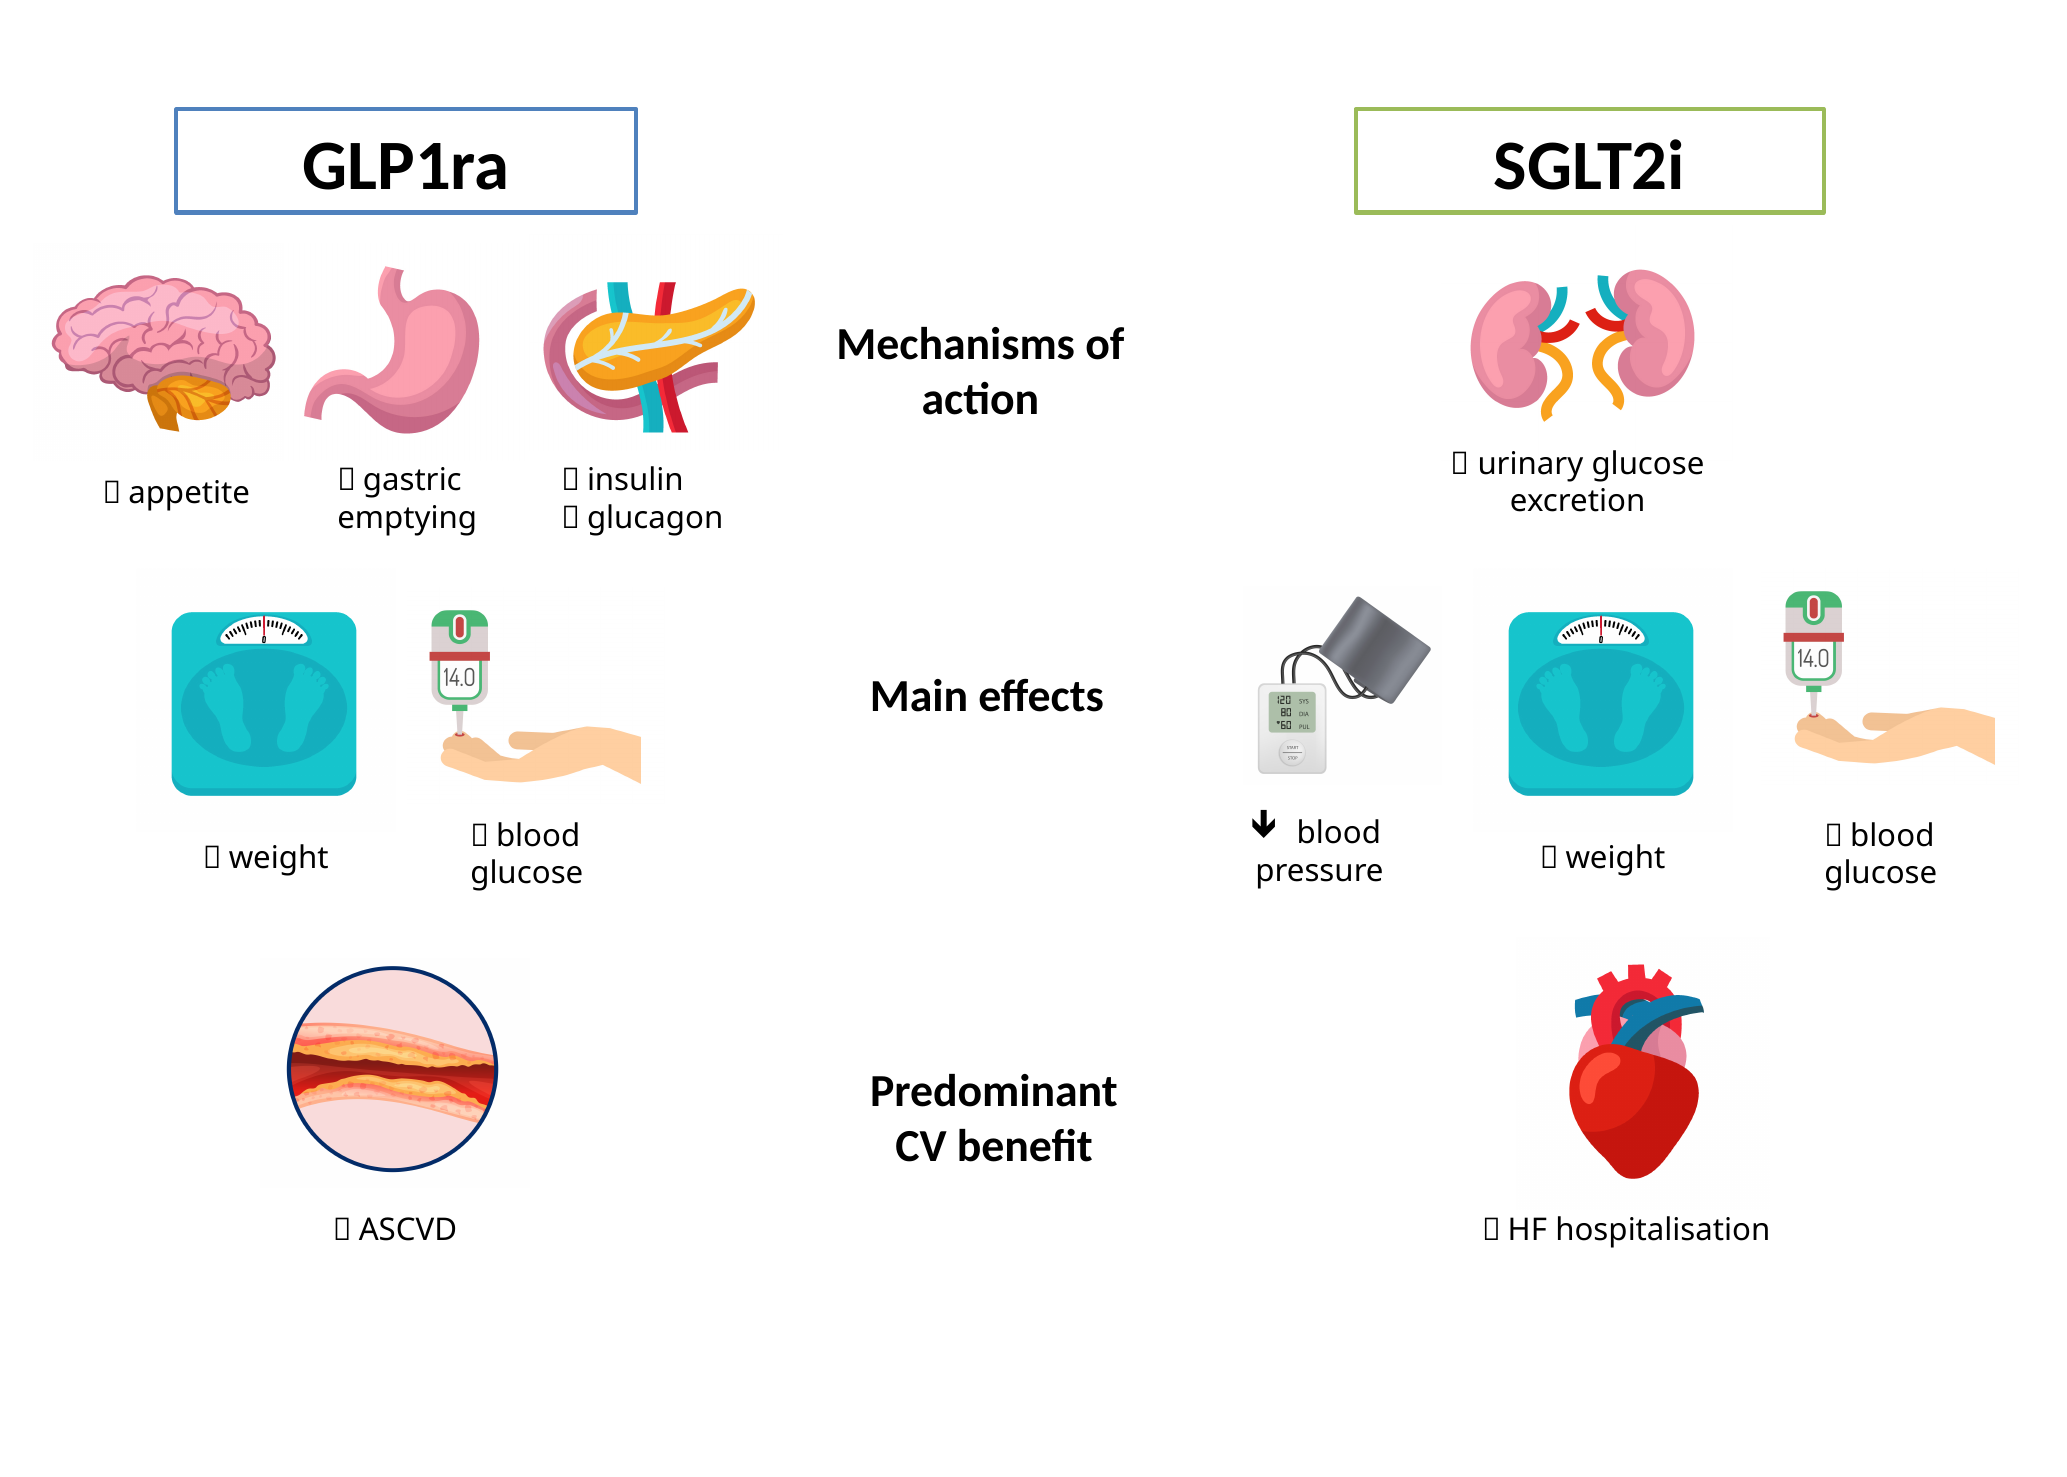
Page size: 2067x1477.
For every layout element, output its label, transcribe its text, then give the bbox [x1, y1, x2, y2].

text_box  blood glucose [451, 812, 608, 899]
text_box  gastric emptying [318, 469, 496, 544]
text_box SGLT2i [1354, 107, 1826, 215]
text_box  weight [184, 841, 348, 885]
text_box Mechanisms of action [796, 304, 1165, 433]
text_box  ASCVD [314, 1200, 476, 1256]
picture [1441, 224, 1733, 461]
text_box  blood glucose [1806, 805, 1962, 899]
picture [406, 587, 665, 804]
picture [260, 958, 530, 1189]
picture [33, 233, 783, 461]
text_box blood pressure [1231, 803, 1408, 897]
text_box  weight [1521, 841, 1685, 884]
picture [1760, 568, 2019, 785]
text_box  appetite [84, 469, 269, 520]
text_box  insulin  glucagon [542, 460, 742, 544]
text_box GLP1ra [174, 107, 638, 215]
text_box Predominant CV benefit [851, 1051, 1137, 1180]
text_box  urinary glucose excretion [1432, 434, 1724, 528]
picture [136, 568, 396, 832]
picture [1242, 586, 1442, 785]
picture [1516, 936, 1770, 1210]
text_box  HF hospitalisation [1463, 1200, 1790, 1256]
picture [1473, 568, 1733, 832]
text_box Main effects [851, 656, 1123, 730]
